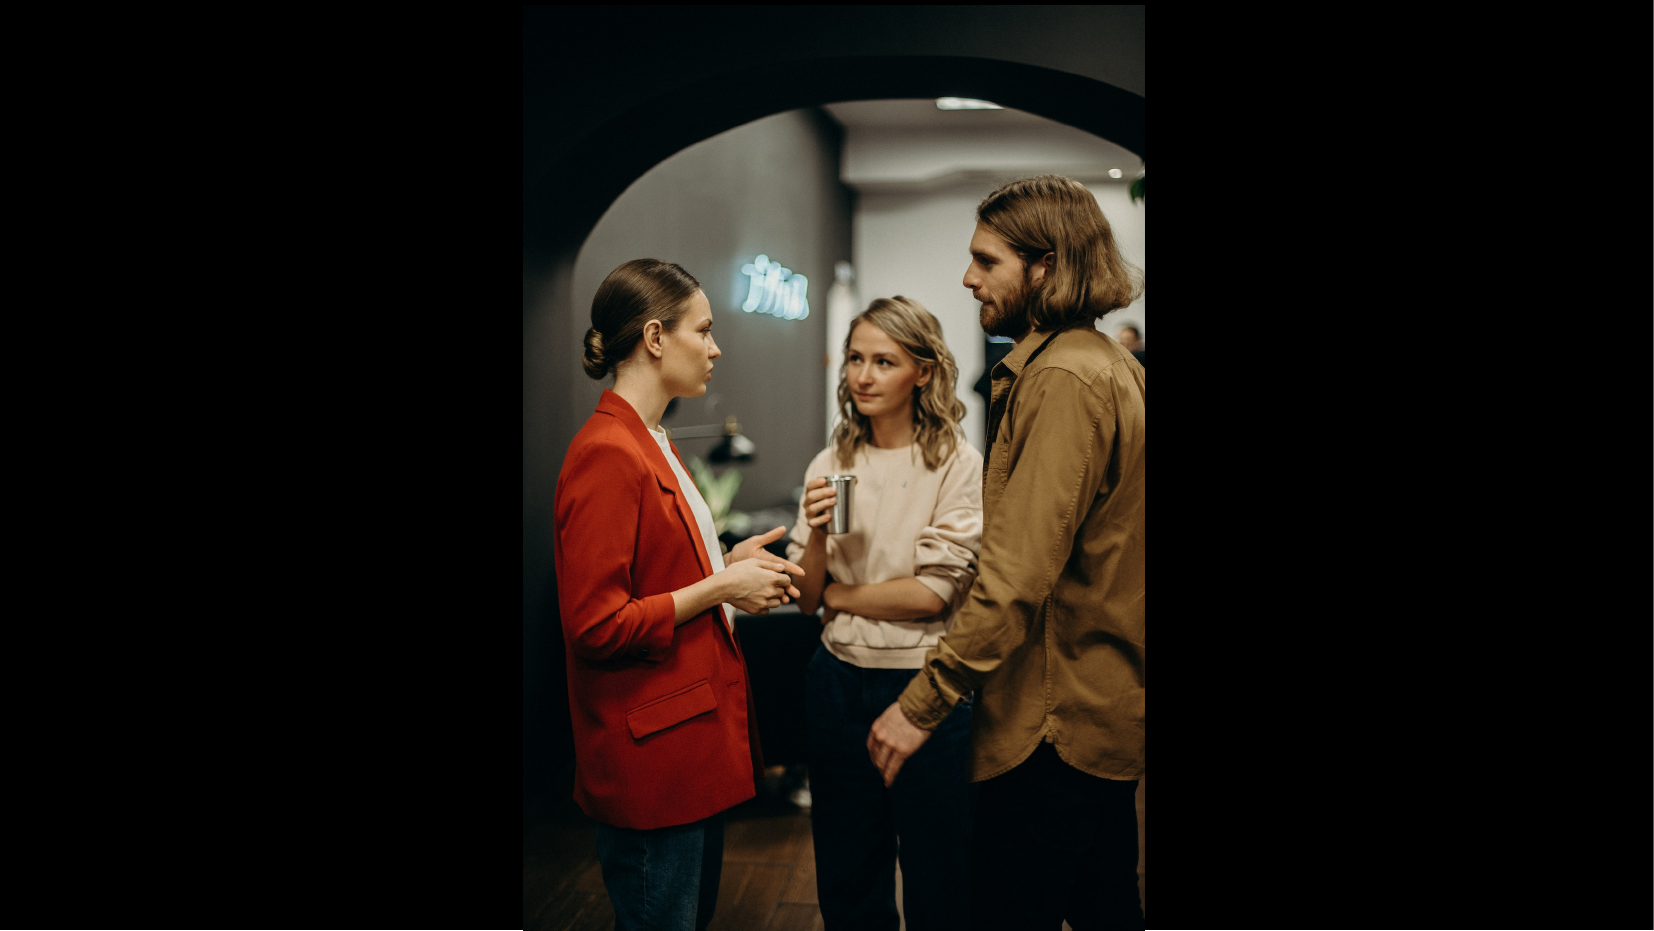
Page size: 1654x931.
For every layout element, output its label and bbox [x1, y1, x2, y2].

picture [523, 5, 1145, 931]
